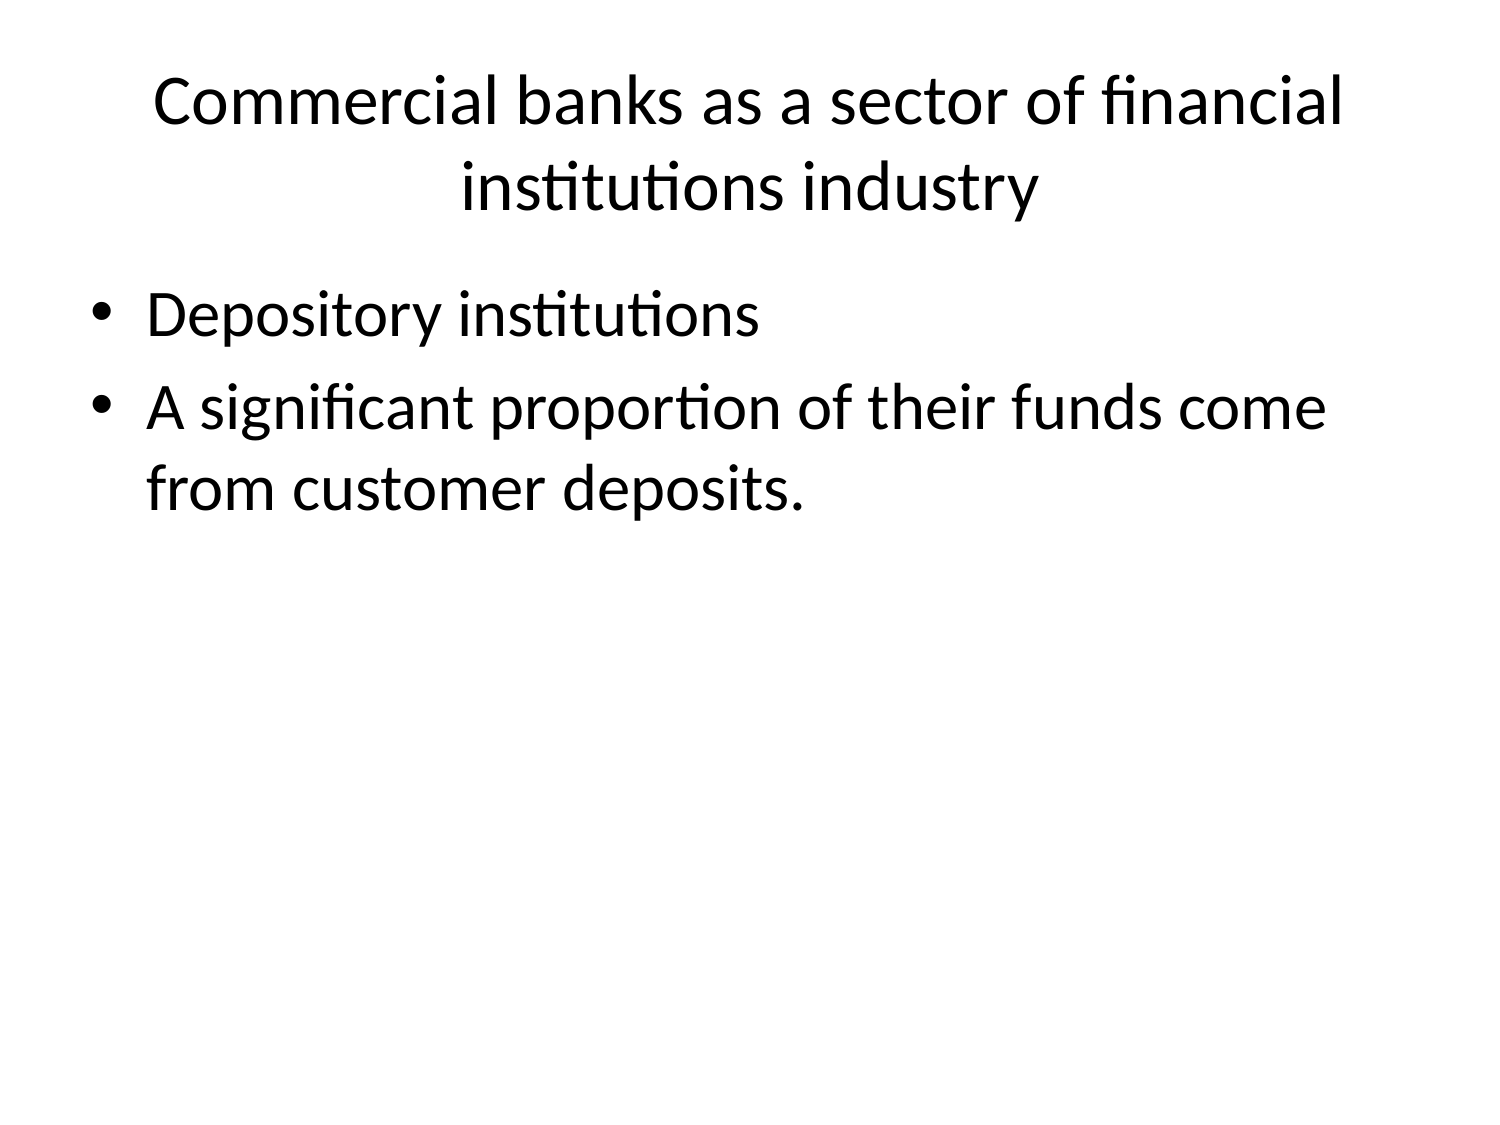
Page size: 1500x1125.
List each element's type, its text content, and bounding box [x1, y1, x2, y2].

title Commercial banks as a sector of financial institutions industry [75, 45, 1425, 233]
list Depository institutions A significant proportion of their funds come from customer deposits. [75, 262, 1425, 1005]
